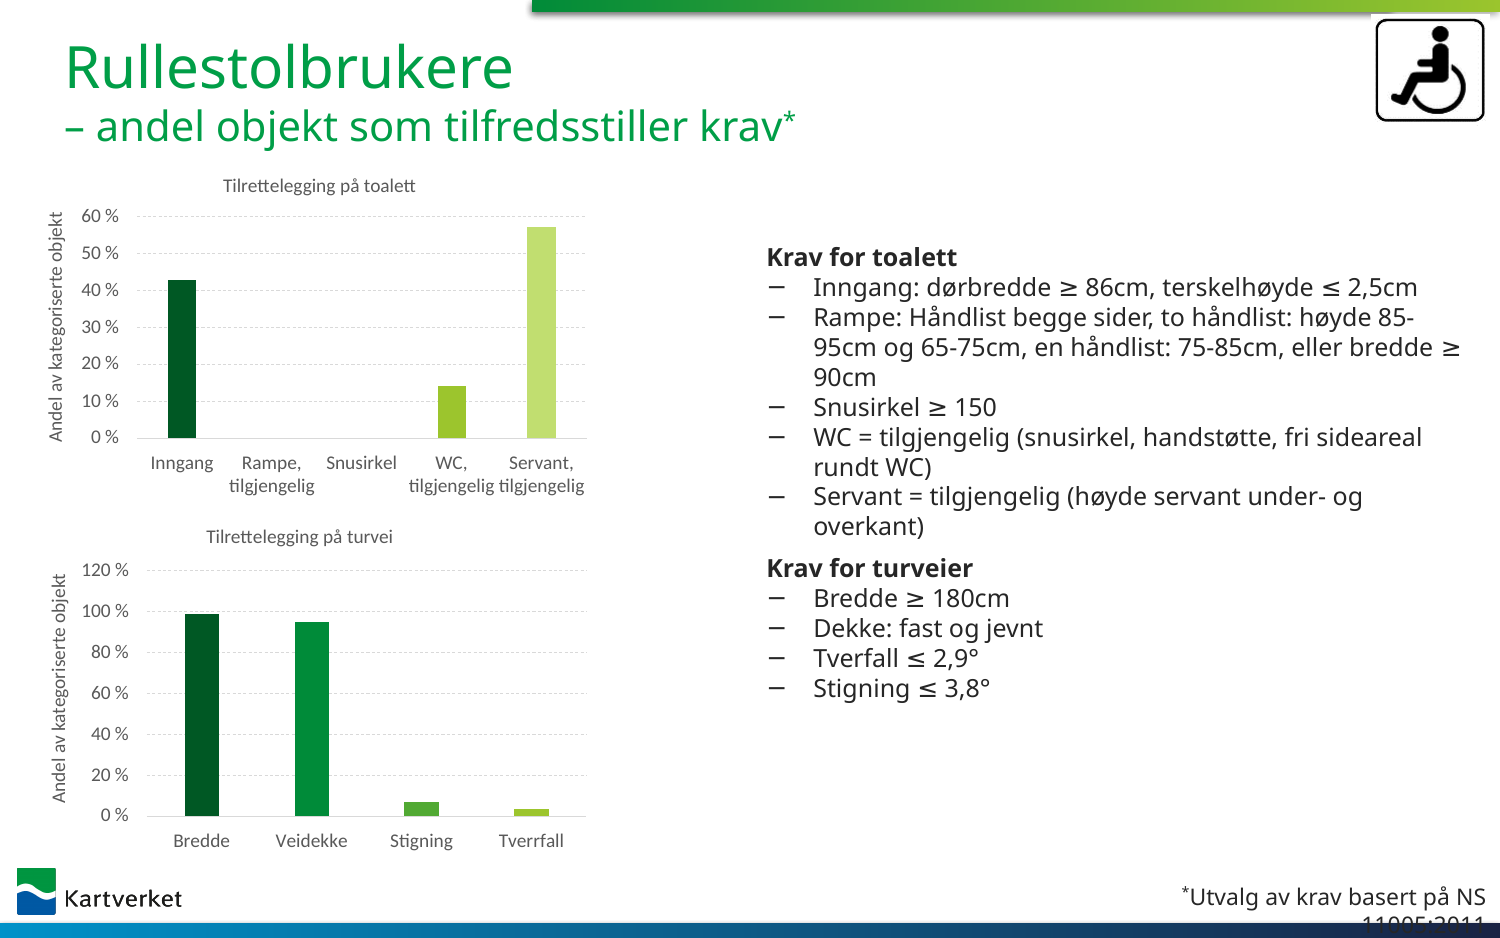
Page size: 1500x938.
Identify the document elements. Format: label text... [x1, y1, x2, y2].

text_box Krav for toalett Inngang: dørbredde ≥ 86cm, terskelhøyde ≤ 2,5cm Rampe: Håndlist begge sider, to håndlist: høyde 85-95cm og 65-75cm, en håndlist: 75-85cm, eller bredde ≥ 90cm Snusirkel ≥ 150 WC = tilgjengelig (snusirkel, handstøtte, fri sideareal rundt WC) Servant = tilgjengelig (høyde servant under- og overkant) [751, 234, 1483, 545]
picture [41, 520, 598, 859]
text_box Rullestolbrukere – andel objekt som tilfredsstiller krav* [49, 14, 1431, 158]
picture [41, 166, 598, 505]
picture [1371, 13, 1491, 127]
text_box *Utvalg av krav basert på NS 11005:2011 [1068, 873, 1500, 938]
text_box Krav for turveier Bredde ≥ 180cm Dekke: fast og jevnt Tverfall ≤ 2,9° Stigning ≤ 3,8° [751, 545, 1483, 710]
